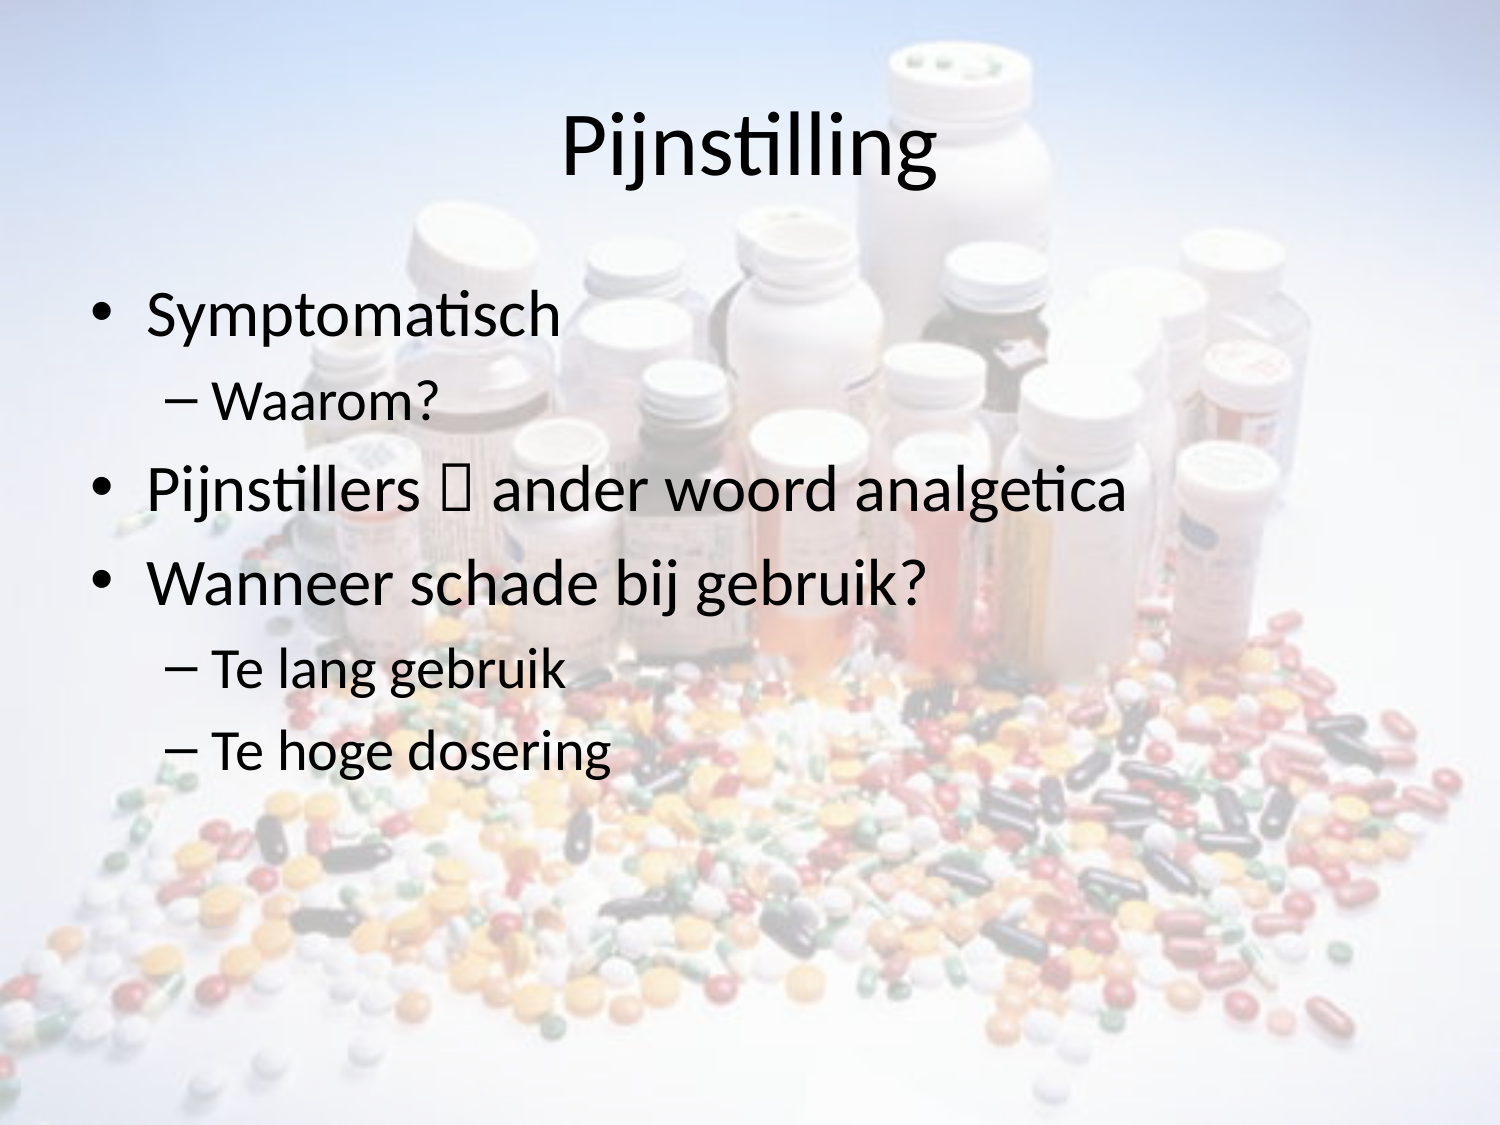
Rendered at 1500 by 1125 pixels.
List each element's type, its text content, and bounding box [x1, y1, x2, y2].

list Symptomatisch Waarom? Pijnstillers  ander woord analgetica Wanneer schade bij gebruik? Te lang gebruik Te hoge dosering [75, 262, 1425, 1005]
title Pijnstilling [75, 45, 1425, 233]
